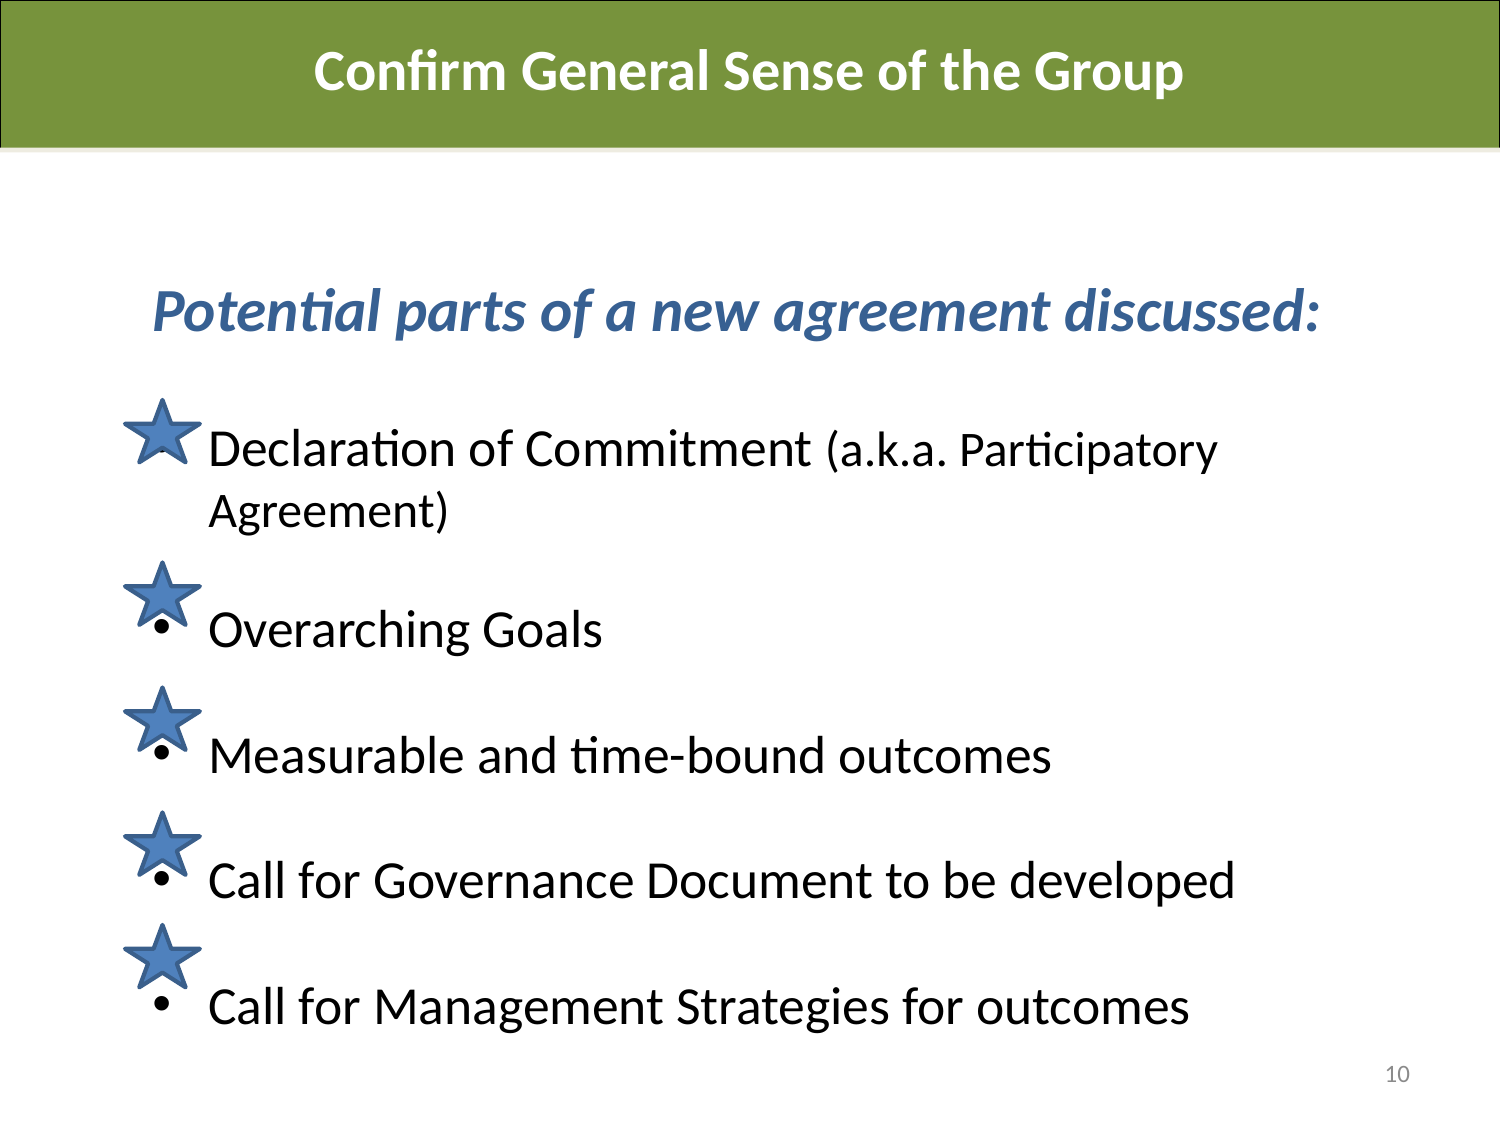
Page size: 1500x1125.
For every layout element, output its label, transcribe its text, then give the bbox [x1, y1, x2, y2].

text_box [122, 685, 202, 752]
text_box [0, 0, 1500, 151]
list Potential parts of a new agreement discussed: Declaration of Commitment (a.k.a. Participatory Agreement) Overarching Goals Measurable and time-bound outcomes Call for Governance Document to be developed Call for Management Strategies for outcomes [137, 262, 1425, 1050]
text_box [122, 560, 202, 627]
text_box [122, 397, 202, 465]
text_box [122, 922, 202, 990]
text_box [122, 810, 202, 877]
slide_number 10 [1074, 1042, 1425, 1103]
